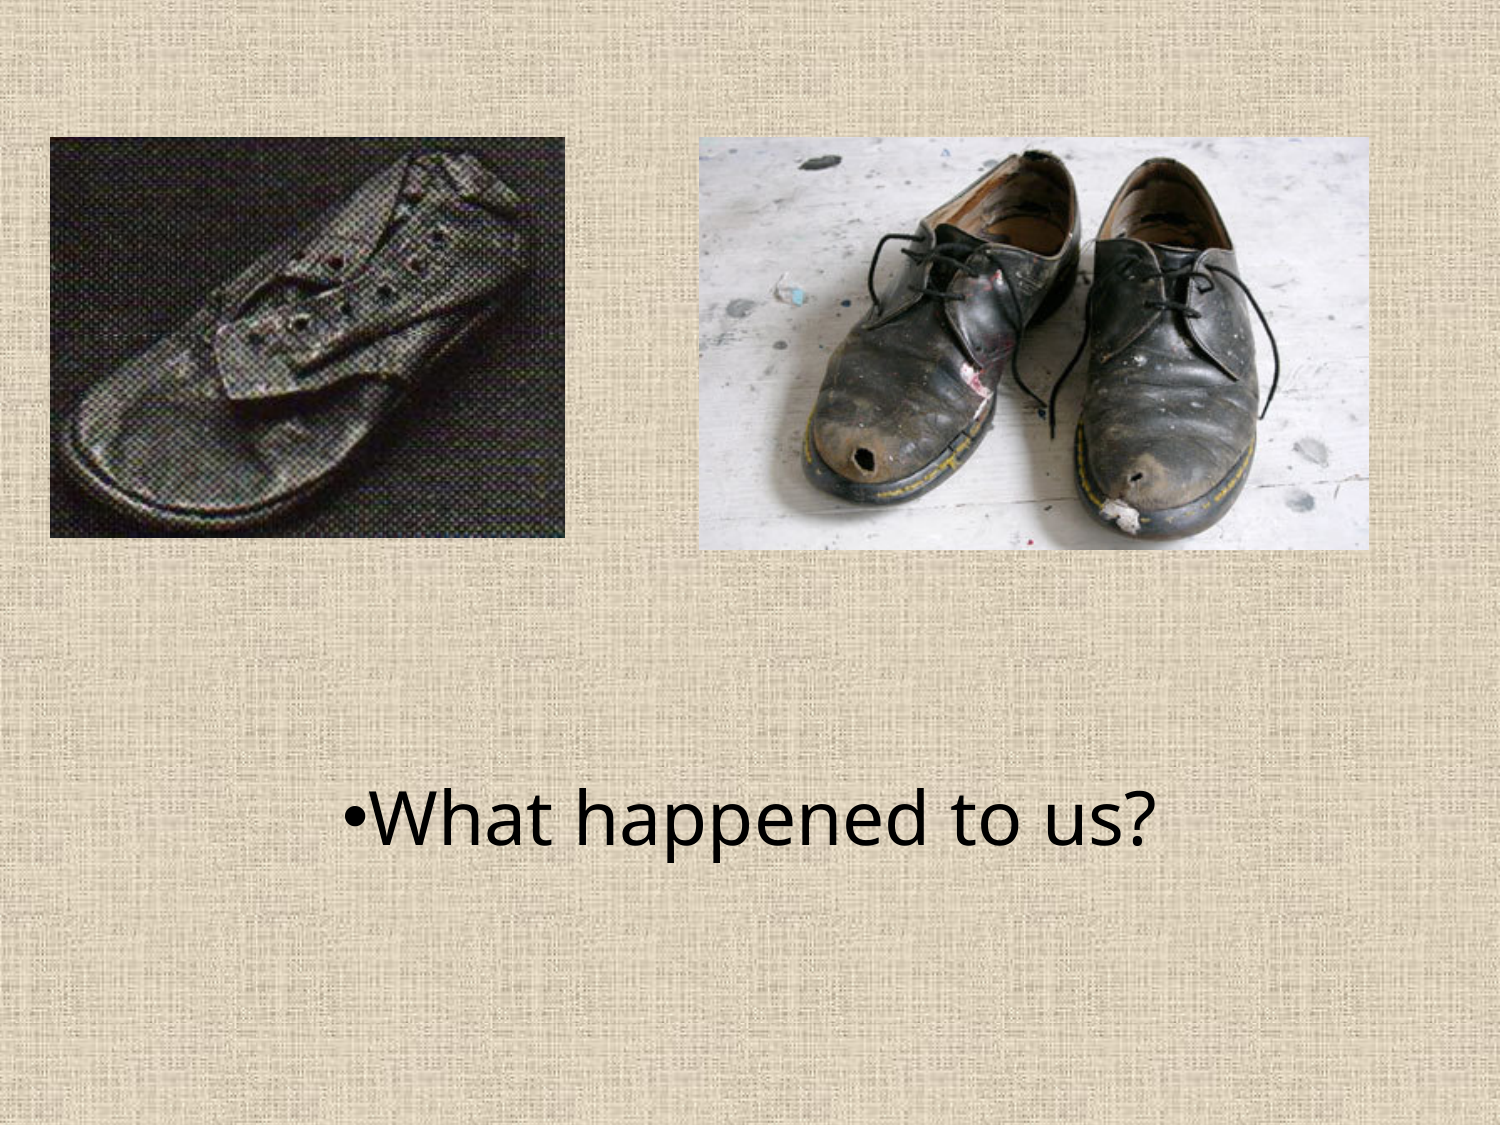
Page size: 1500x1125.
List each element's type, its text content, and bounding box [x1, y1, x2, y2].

subtitle What happened to us? [225, 762, 1275, 925]
picture [0, 0, 1500, 1125]
